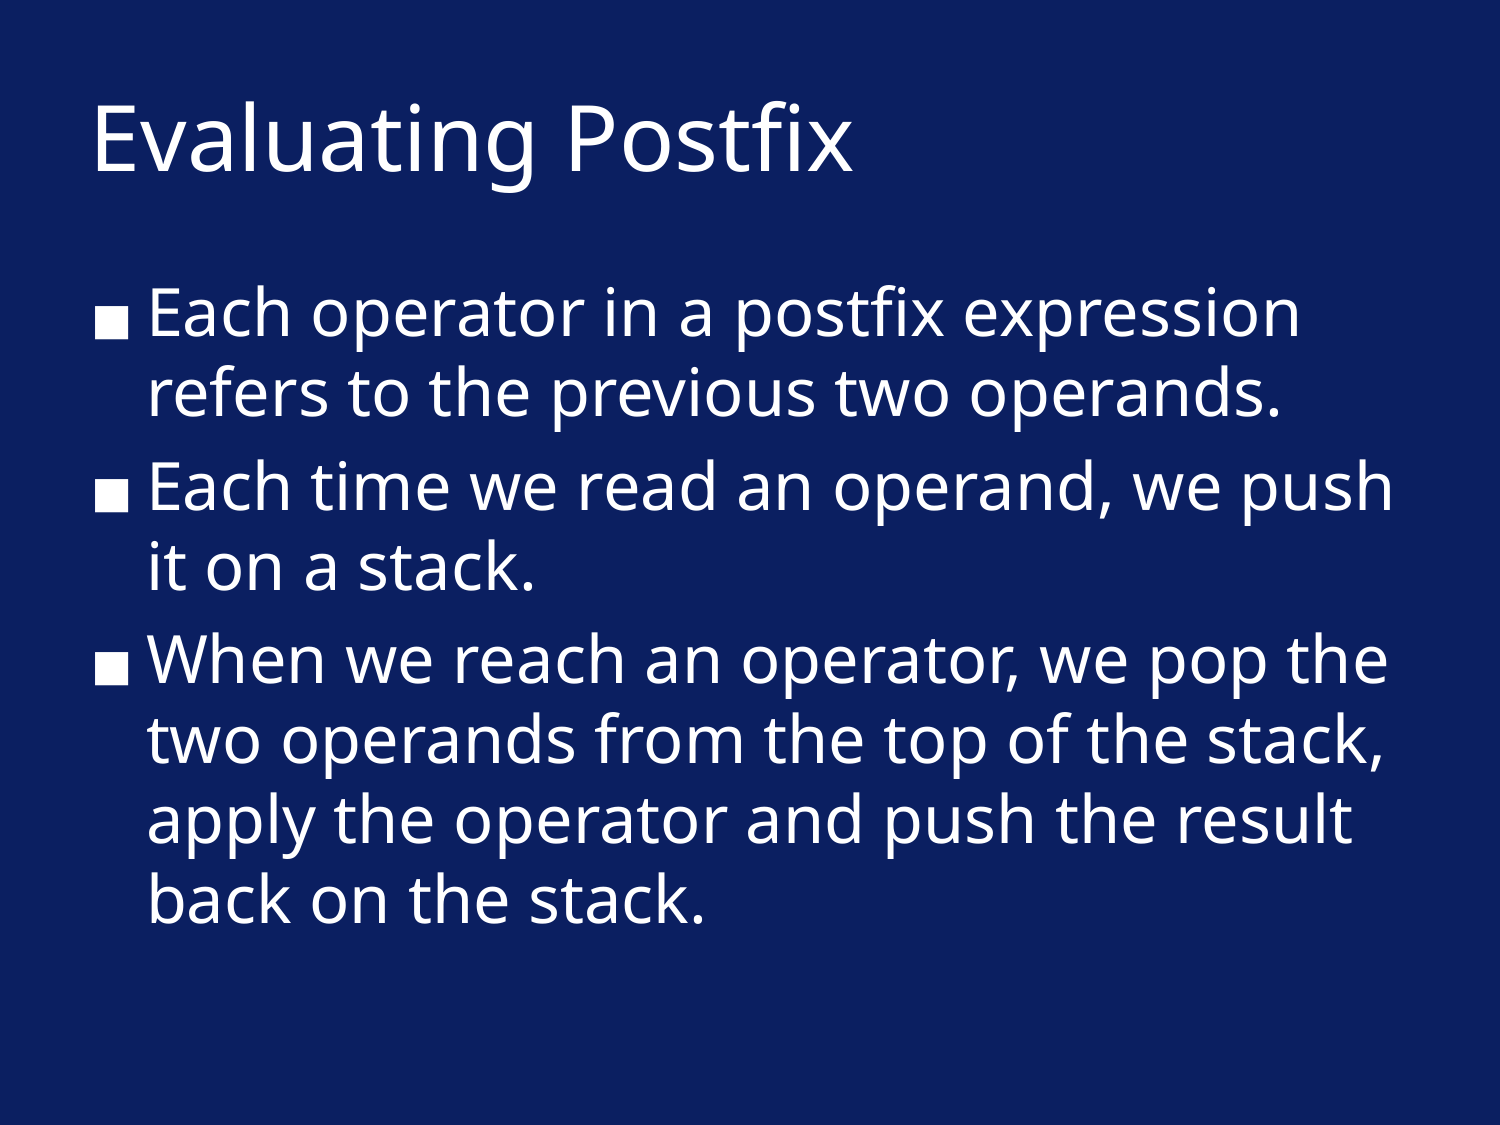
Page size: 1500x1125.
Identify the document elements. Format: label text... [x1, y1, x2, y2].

list Each operator in a postfix expression refers to the previous two operands. Each time we read an operand, we push it on a stack. When we reach an operator, we pop the two operands from the top of the stack, apply the operator and push the result back on the stack. [74, 262, 1425, 1013]
title Evaluating Postfix [74, 59, 1425, 210]
